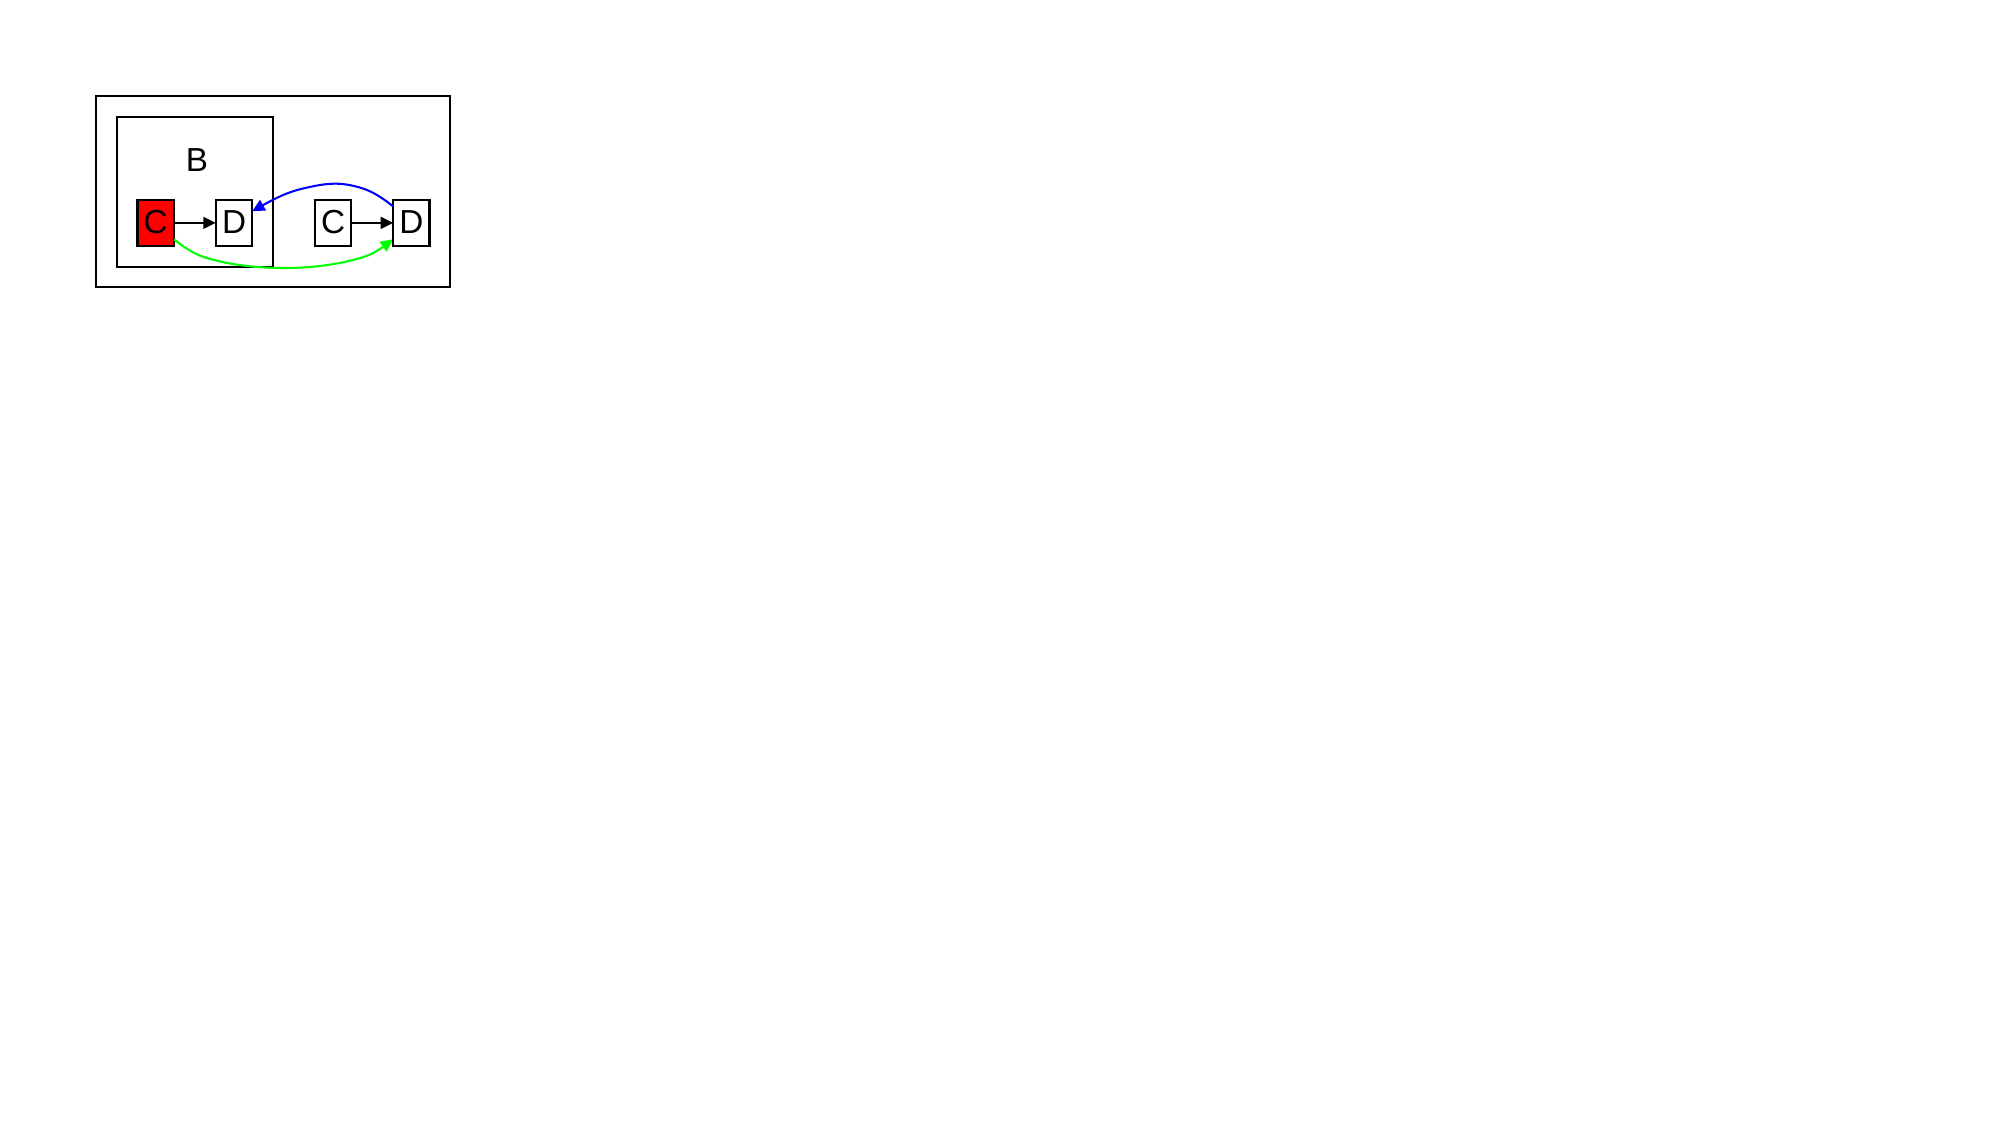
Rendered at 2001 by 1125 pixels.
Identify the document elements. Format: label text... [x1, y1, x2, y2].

text_box C [314, 208, 352, 246]
text_box D [392, 199, 430, 246]
text_box D [215, 199, 253, 239]
text_box [116, 116, 274, 267]
text_box [74, 74, 473, 309]
text_box [173, 238, 392, 269]
text_box C [137, 199, 175, 246]
text_box [252, 183, 394, 212]
text_box B [183, 139, 211, 178]
text_box [95, 95, 451, 288]
